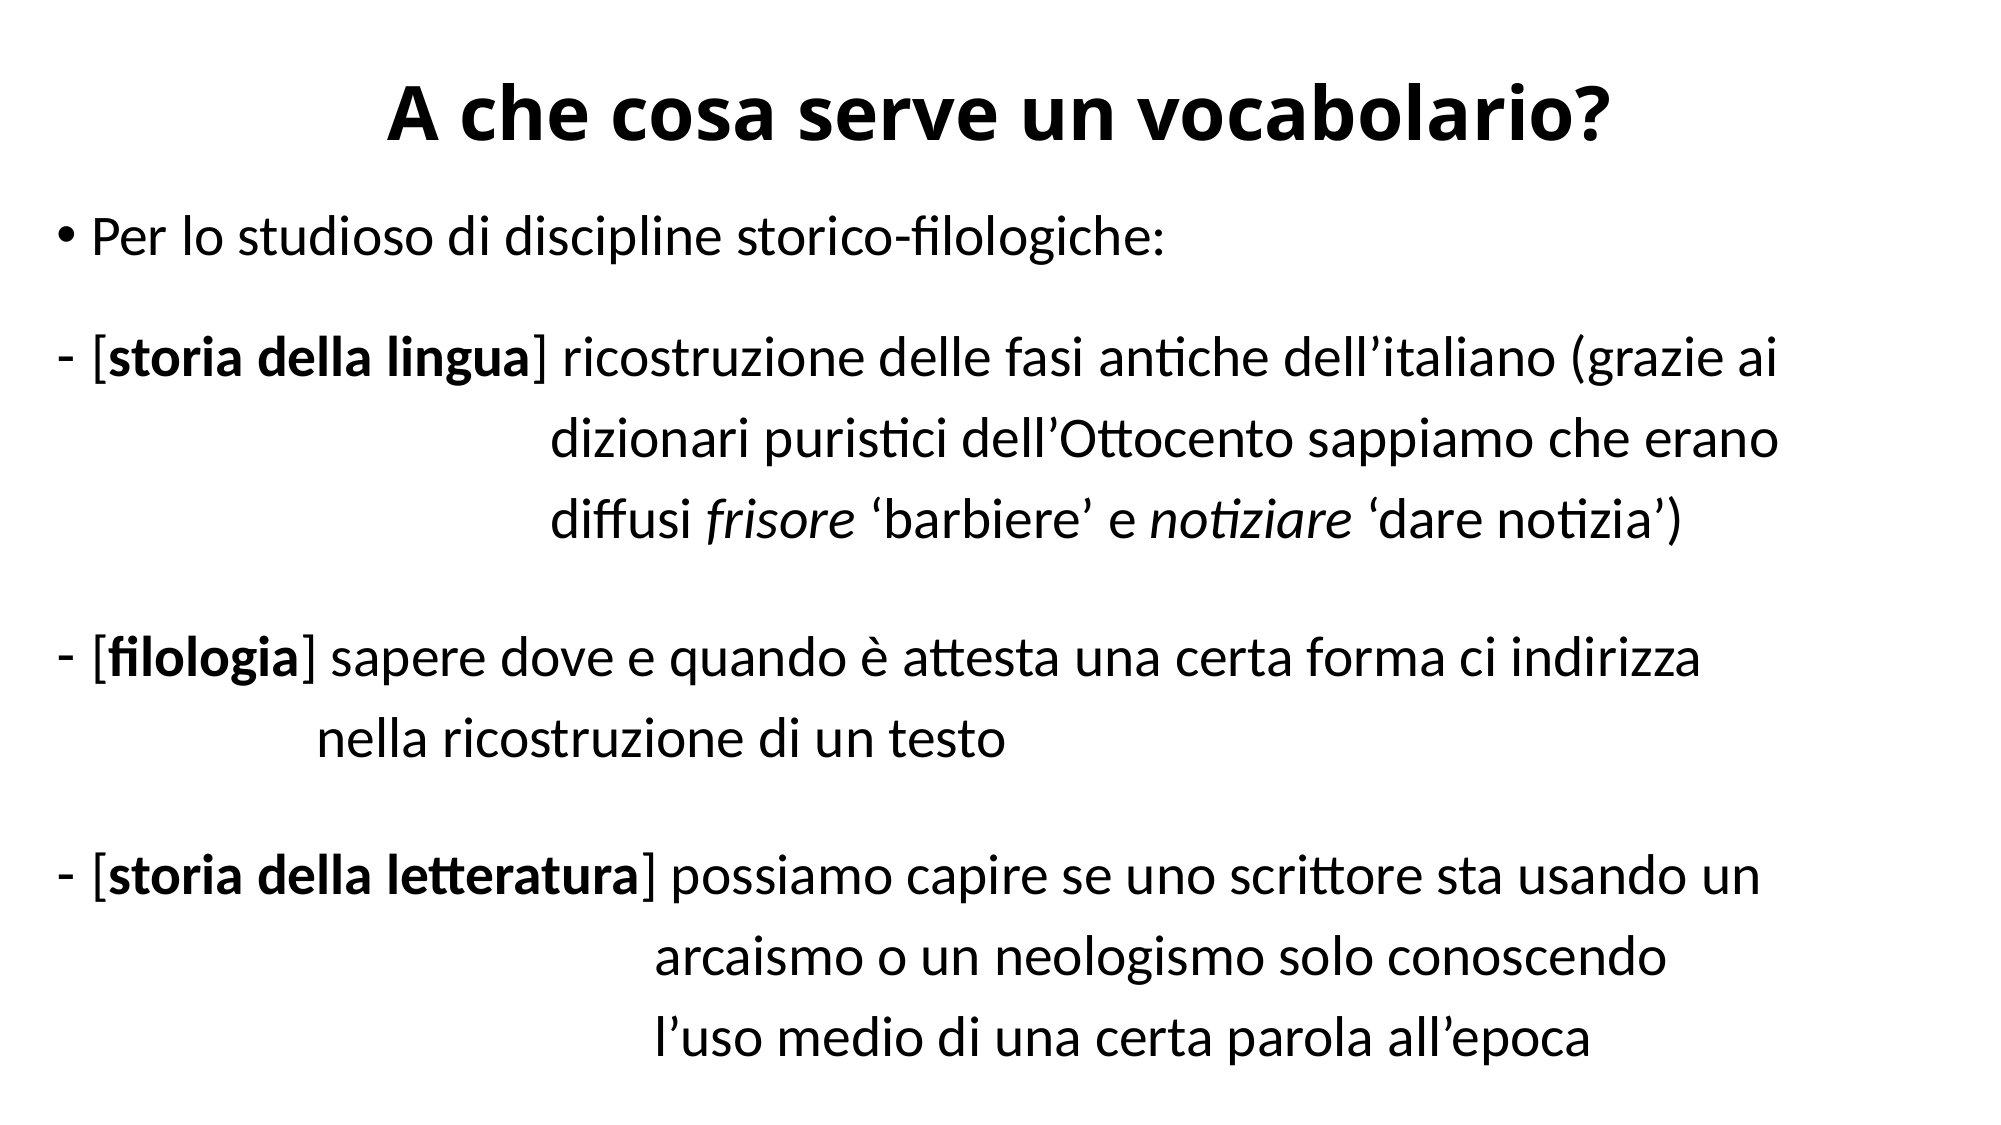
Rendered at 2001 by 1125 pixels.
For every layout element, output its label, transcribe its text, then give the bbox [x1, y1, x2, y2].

title A che cosa serve un vocabolario? [137, 34, 1863, 198]
text_box Per lo studioso di discipline storico-filologiche: [storia della lingua] ricostruzione delle fasi antiche dell’italiano (grazie ai dizionari puristici dell’Ottocento sappiamo che erano diffusi frisore ‘barbiere’ e notiziare ‘dare notizia’) [filologia] sapere dove e quando è attesta una certa forma ci indirizza nella ricostruzione di un testo [storia della letteratura] possiamo capire se uno scrittore sta usando un arcaismo o un neologismo solo conoscendo l’uso medio di una certa parola all’epoca [41, 198, 1973, 1085]
